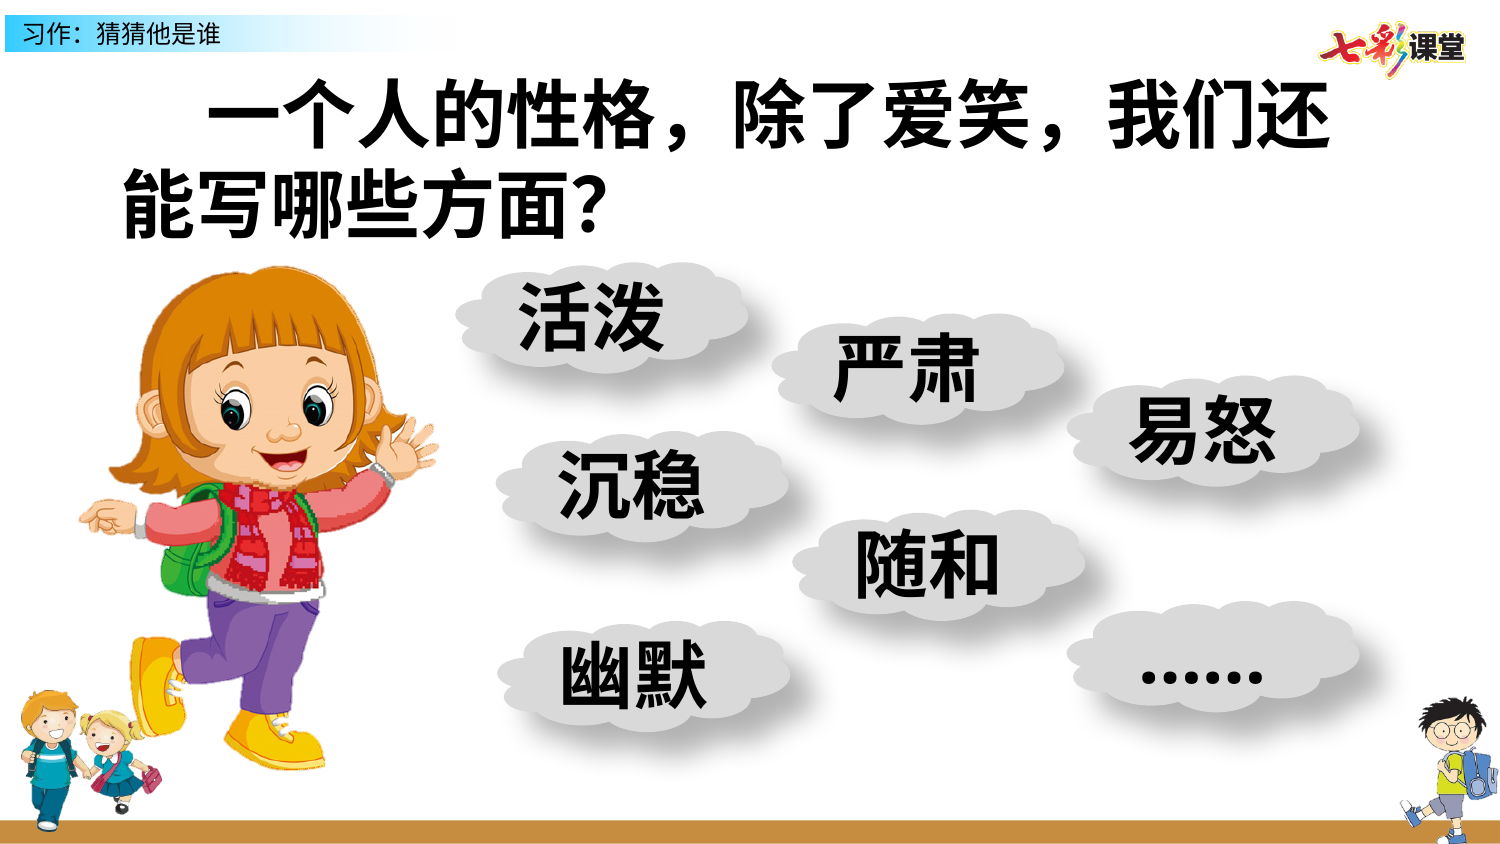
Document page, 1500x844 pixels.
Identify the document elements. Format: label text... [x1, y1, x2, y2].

text_box 幽默 [536, 618, 793, 735]
text_box …… [1064, 598, 1362, 715]
text_box 严肃 [769, 311, 1067, 427]
text_box 活泼 [536, 260, 751, 376]
text_box 随和 [790, 507, 1088, 624]
text_box 沉稳 [536, 428, 791, 545]
text_box 一个人的性格，除了爱笑，我们还能写哪些方面？ [106, 60, 1362, 256]
picture [1316, 20, 1468, 80]
picture [1358, 684, 1500, 844]
picture [0, 245, 532, 832]
text_box 易怒 [1064, 373, 1362, 489]
